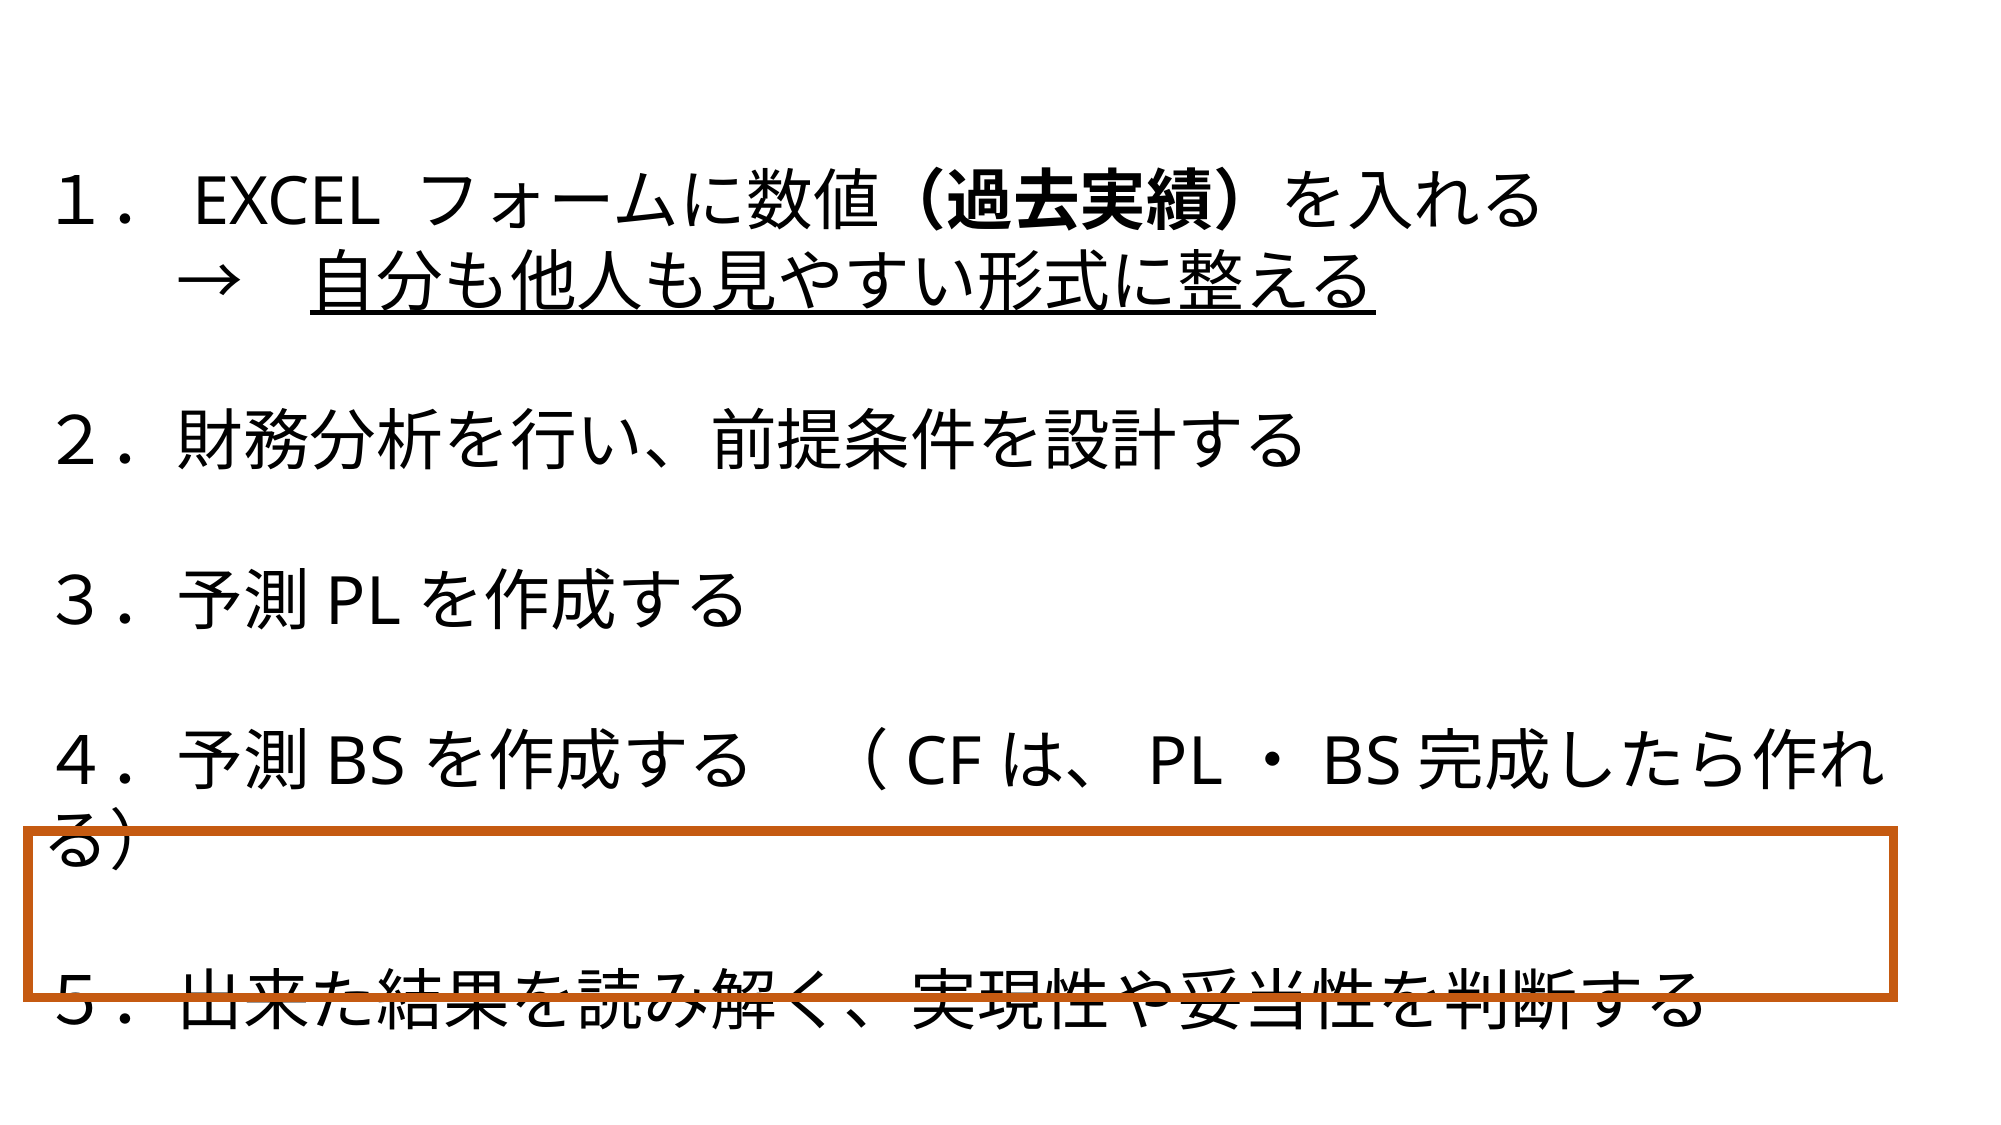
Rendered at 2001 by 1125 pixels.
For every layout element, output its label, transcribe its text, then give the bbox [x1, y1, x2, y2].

text_box [27, 830, 1895, 999]
text_box １．EXCEL フォームに数値（過去実績）を入れる → 自分も他人も見やすい形式に整える ２．財務分析を行い、前提条件を設計する ３．予測PLを作成する ４．予測BSを作成する （CFは、PL・BS完成したら作れる） ５．出来た結果を読み解く、実現性や妥当性を判断する [28, 150, 1972, 1046]
